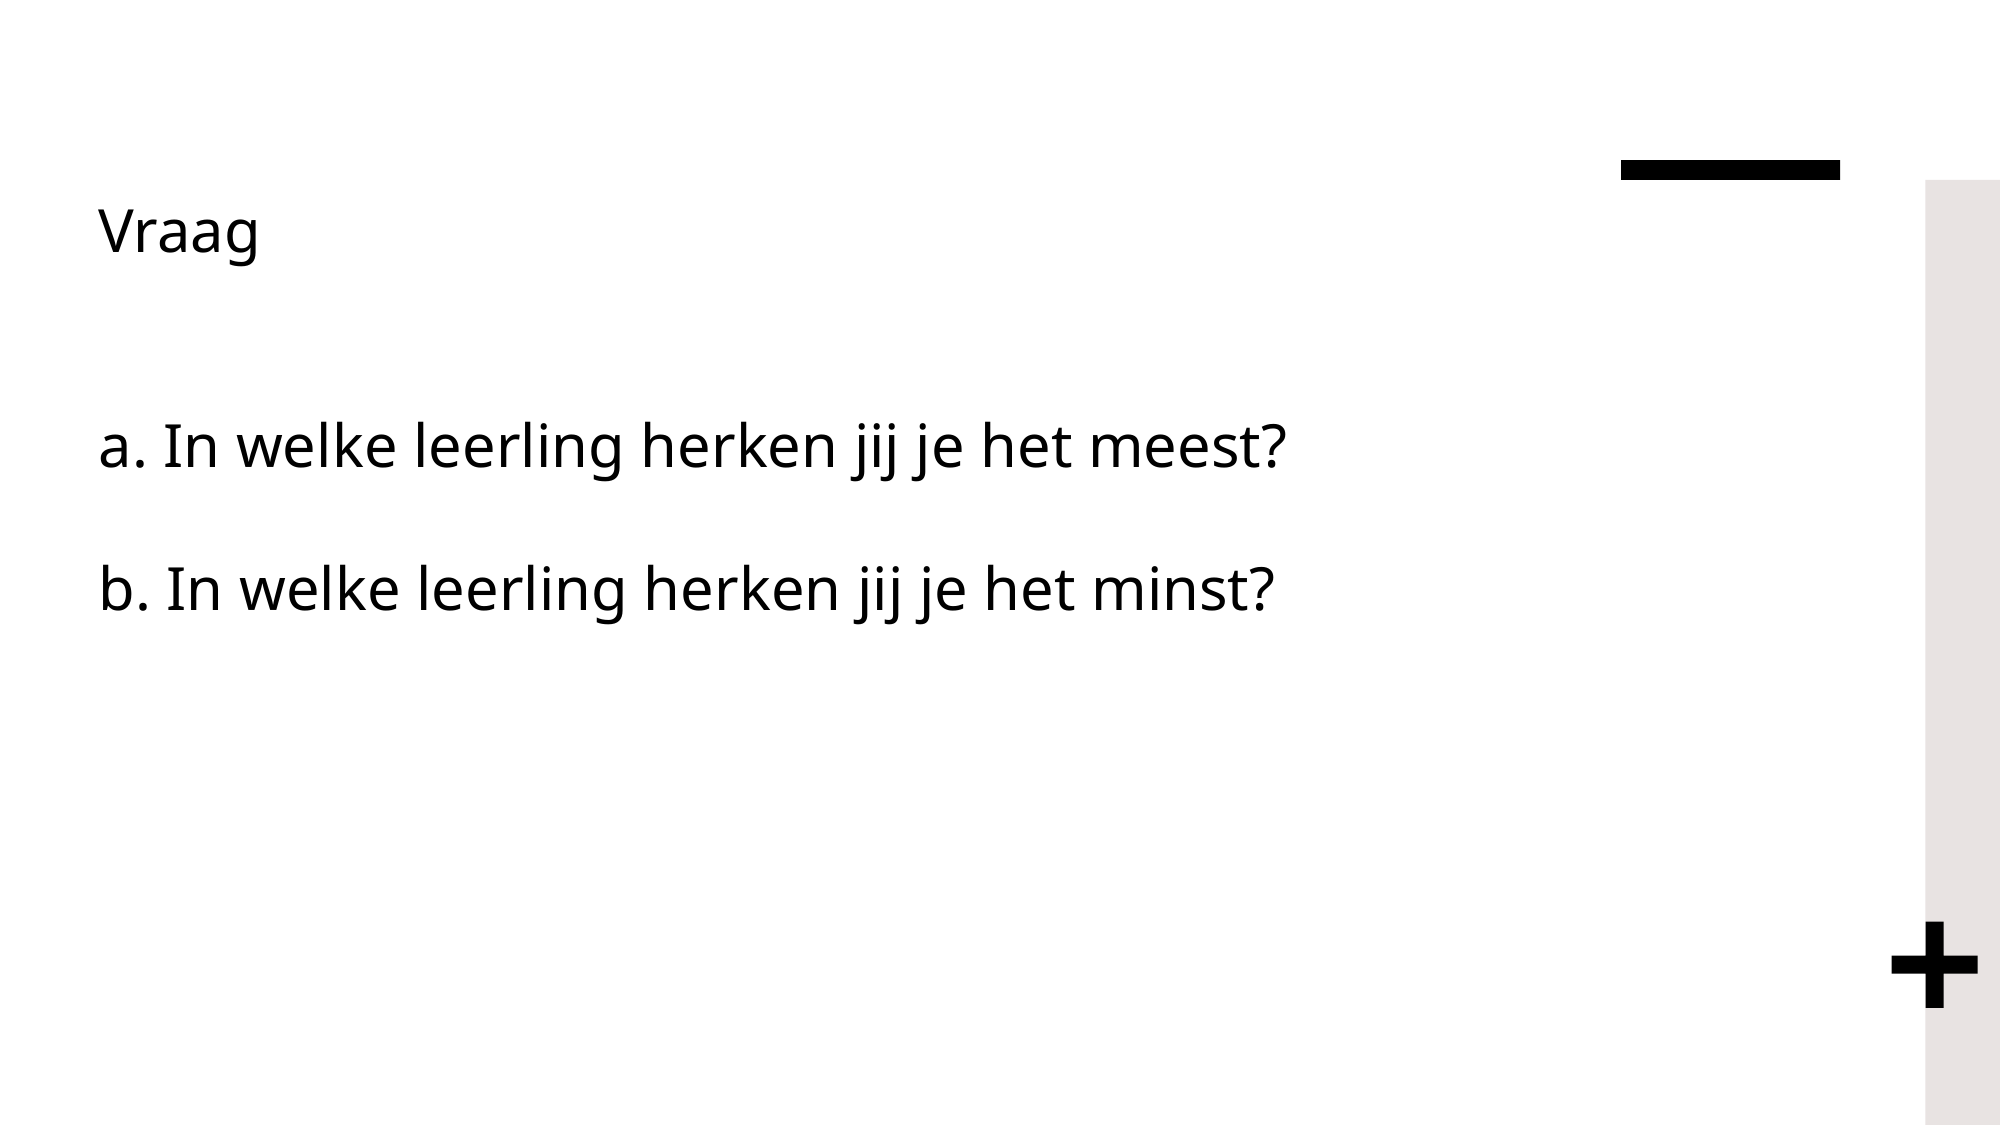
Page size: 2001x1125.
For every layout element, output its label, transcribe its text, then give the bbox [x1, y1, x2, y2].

title Vraag a. In welke leerling herken jij je het meest? b. In welke leerling herken jij je het minst? [83, 185, 1664, 707]
